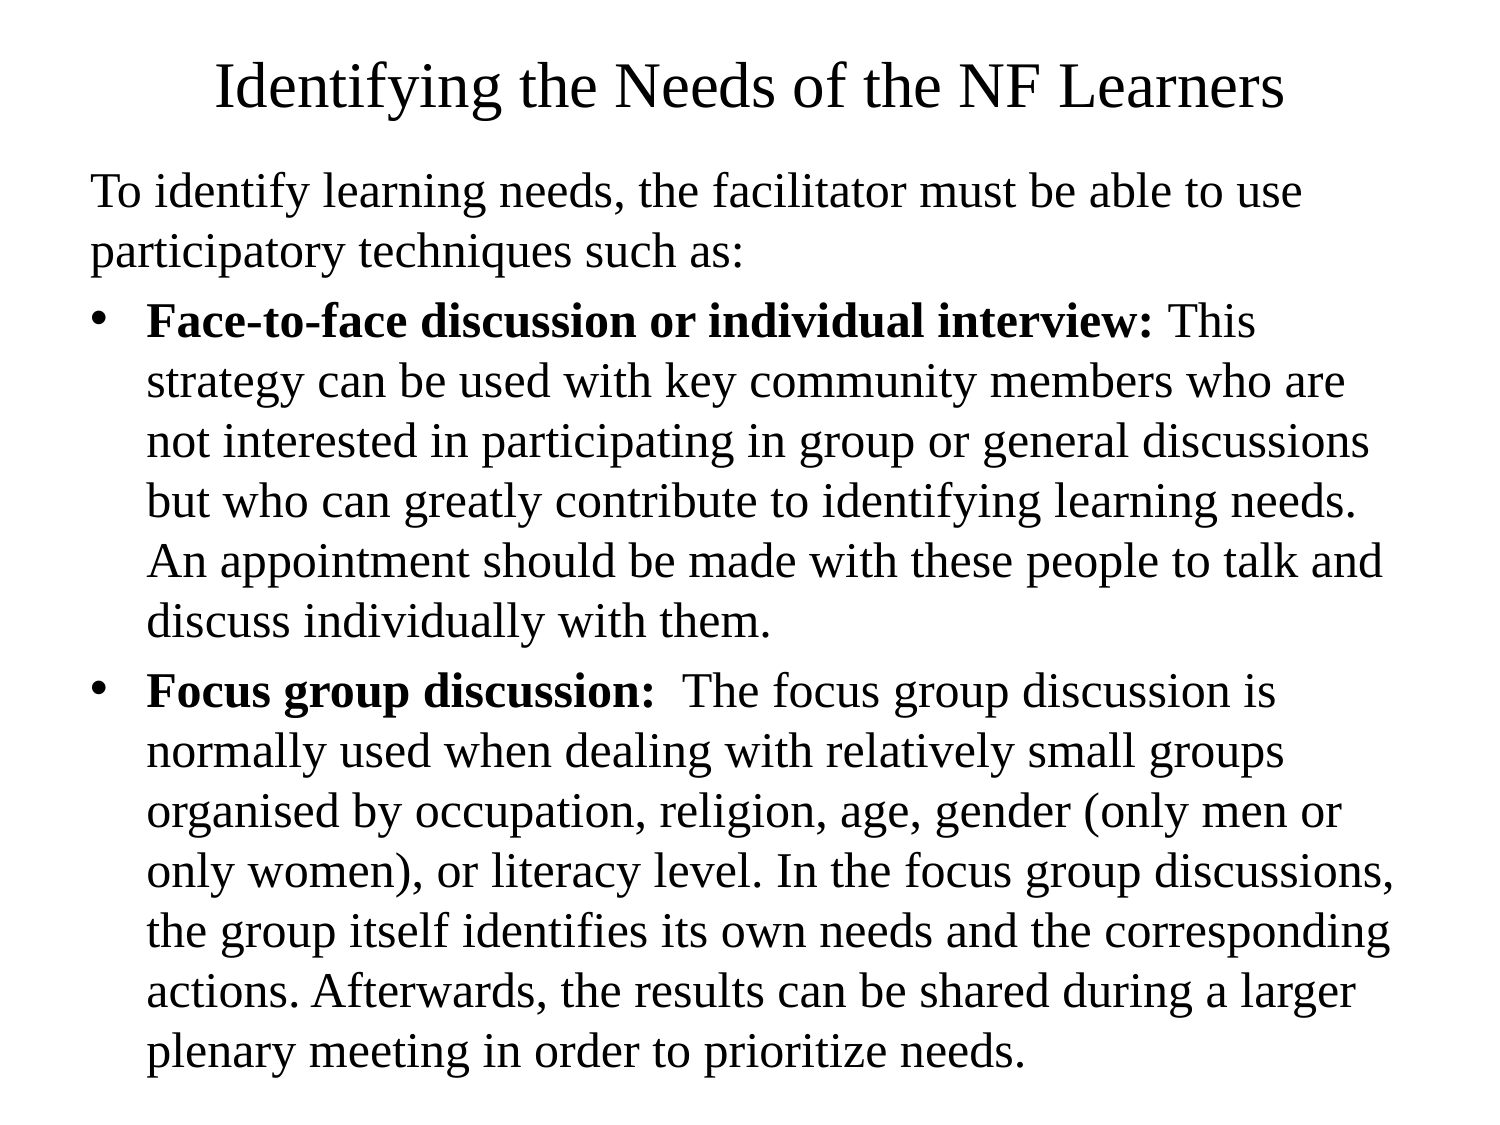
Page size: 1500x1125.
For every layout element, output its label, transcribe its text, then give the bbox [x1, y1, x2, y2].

list To identify learning needs, the facilitator must be able to use participatory techniques such as: Face-to-face discussion or individual interview: This strategy can be used with key community members who are not interested in participating in group or general discussions but who can greatly contribute to identifying learning needs. An appointment should be made with these people to talk and discuss individually with them. Focus group discussion: The focus group discussion is normally used when dealing with relatively small groups organised by occupation, religion, age, gender (only men or only women), or literacy level. In the focus group discussions, the group itself identifies its own needs and the corresponding actions. Afterwards, the results can be shared during a larger plenary meeting in order to prioritize needs. [75, 149, 1425, 1005]
title Identifying the Needs of the NF Learners [75, 12, 1425, 149]
